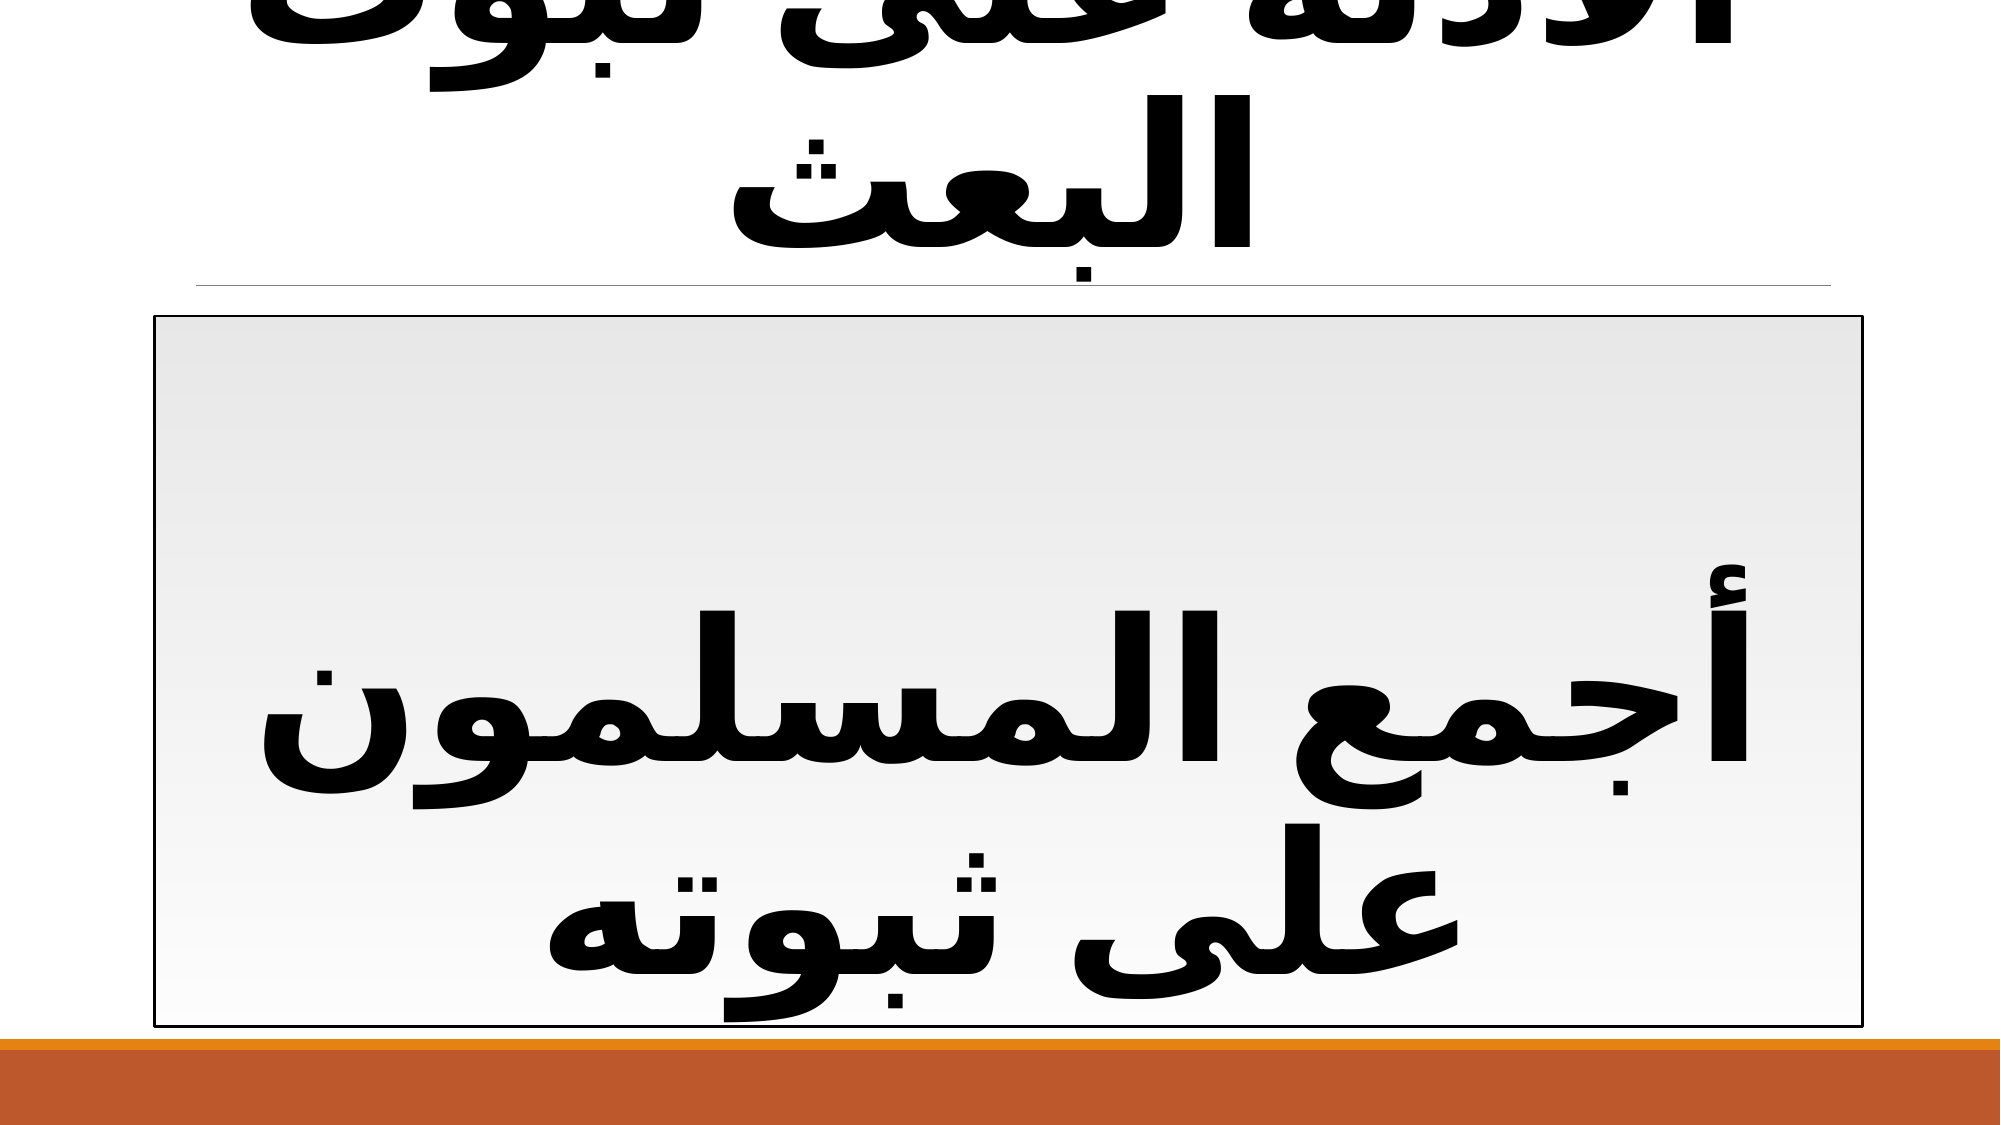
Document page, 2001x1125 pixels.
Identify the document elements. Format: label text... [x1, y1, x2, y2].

list أجمع المسلمون على ثبوته [153, 315, 1864, 1028]
title الأدلة على ثبوت البعث [46, 44, 1942, 296]
